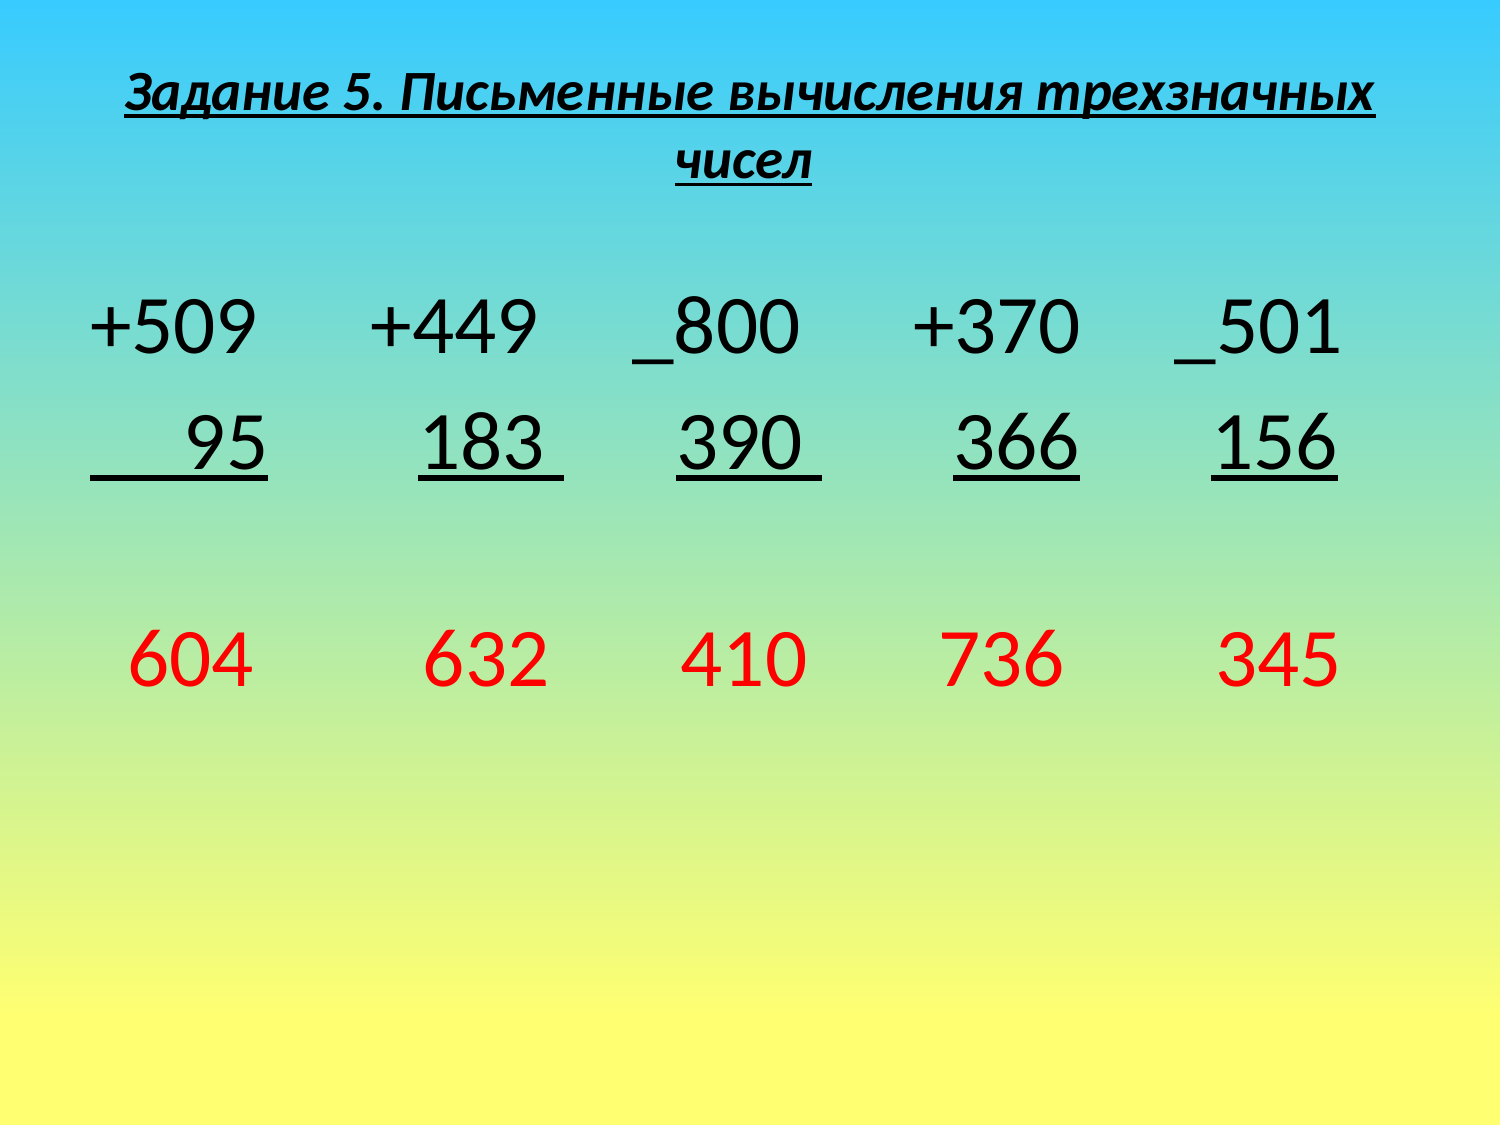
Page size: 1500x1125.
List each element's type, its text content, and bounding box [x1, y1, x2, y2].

list +509 +449 _800 +370 _501 95 183 390 366 156 604 632 410 736 345 [75, 262, 1425, 1005]
title Задание 5. Письменные вычисления трехзначных чисел [75, 45, 1425, 262]
